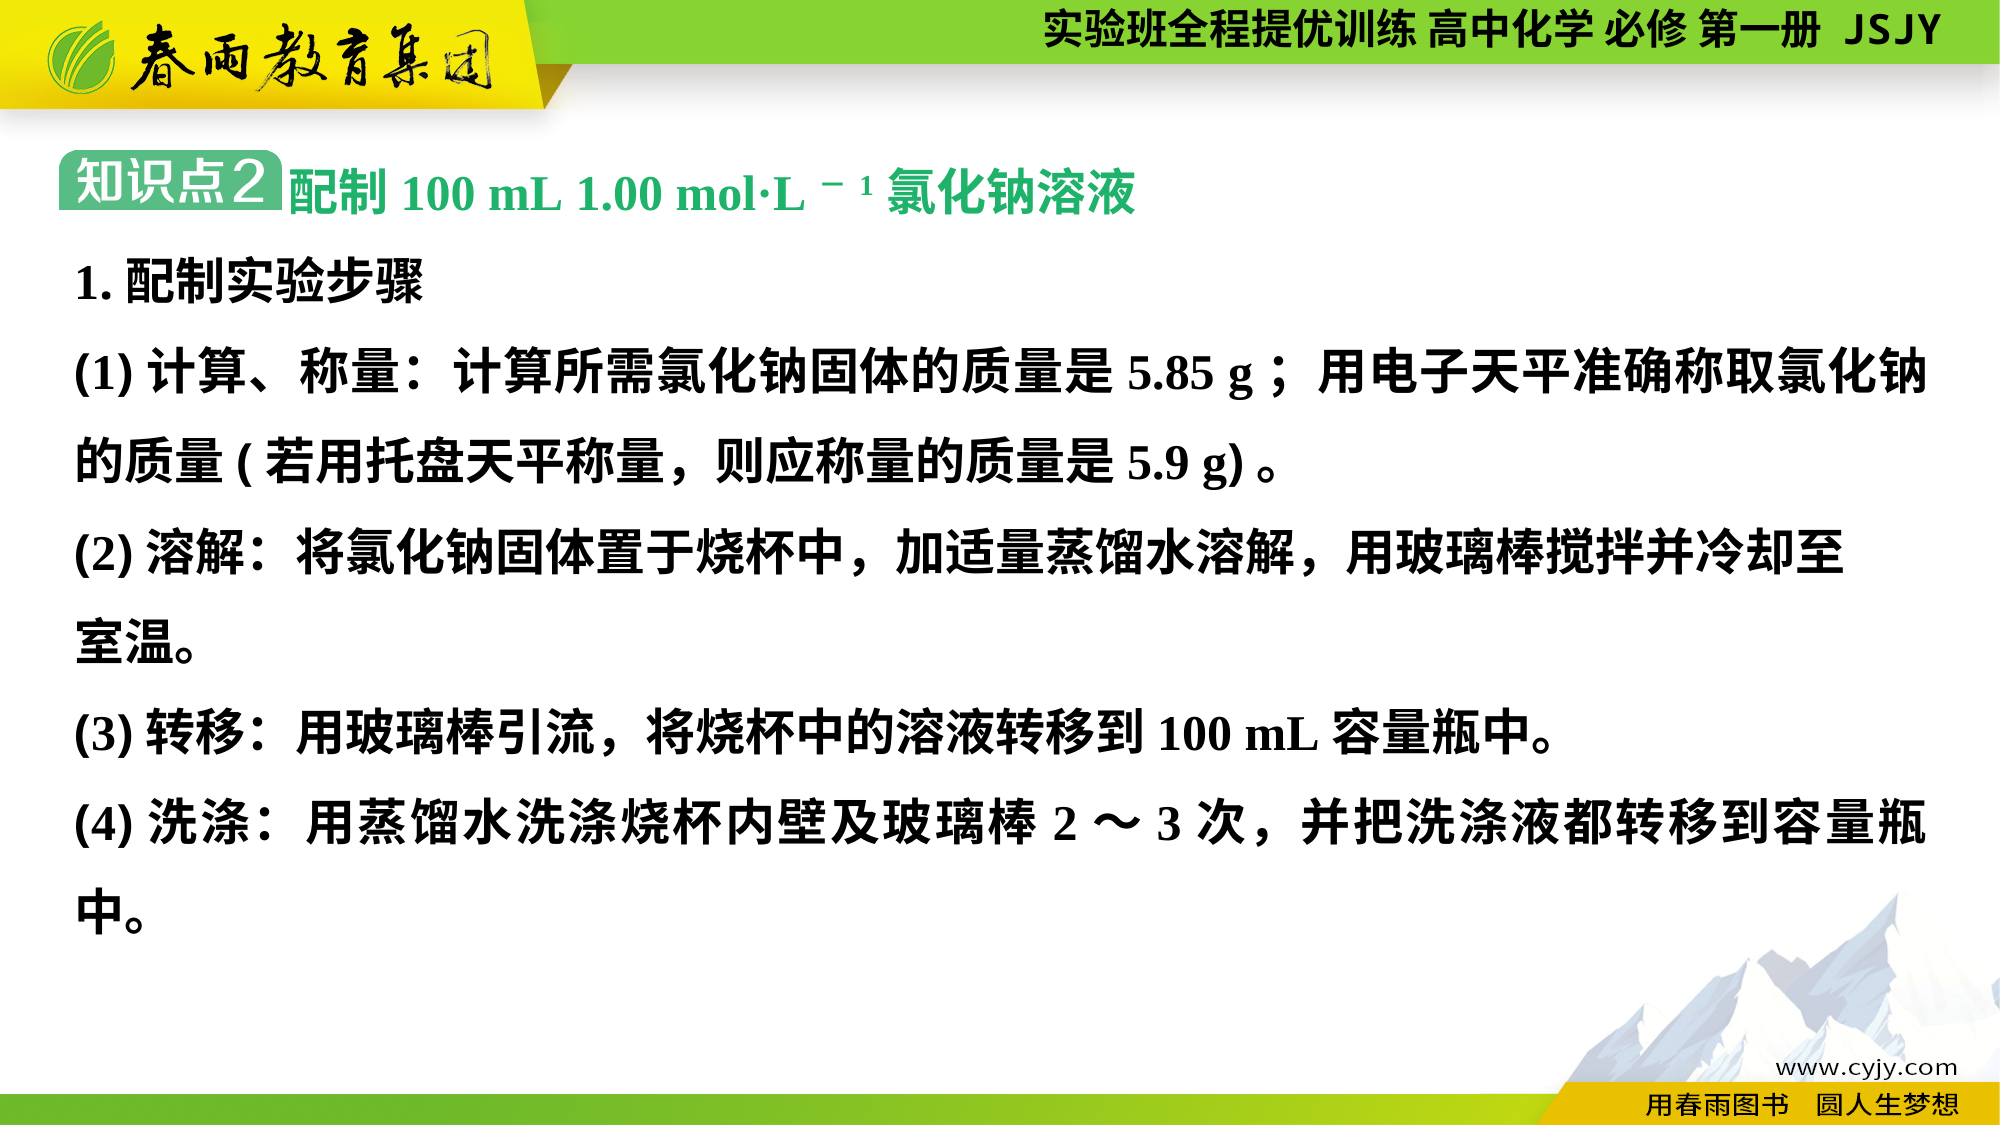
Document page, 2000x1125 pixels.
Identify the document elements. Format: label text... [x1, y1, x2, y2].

list 配制100 mL 1.00 mol·L－1氯化钠溶液 1.配制实验步骤 (1)计算、称量：计算所需氯化钠固体的质量是5.85 g；用电子天平准确称取氯化钠的质量(若用托盘天平称量，则应称量的质量是5.9 g)。 (2)溶解：将氯化钠固体置于烧杯中，加适量蒸馏水溶解，用玻璃棒搅拌并冷却至 室温。 (3)转移：用玻璃棒引流，将烧杯中的溶液转移到100 mL容量瓶中。 (4)洗涤：用蒸馏水洗涤烧杯内壁及玻璃棒2～3次，并把洗涤液都转移到容量瓶中。 [59, 122, 1944, 865]
picture [0, 0, 2000, 1125]
